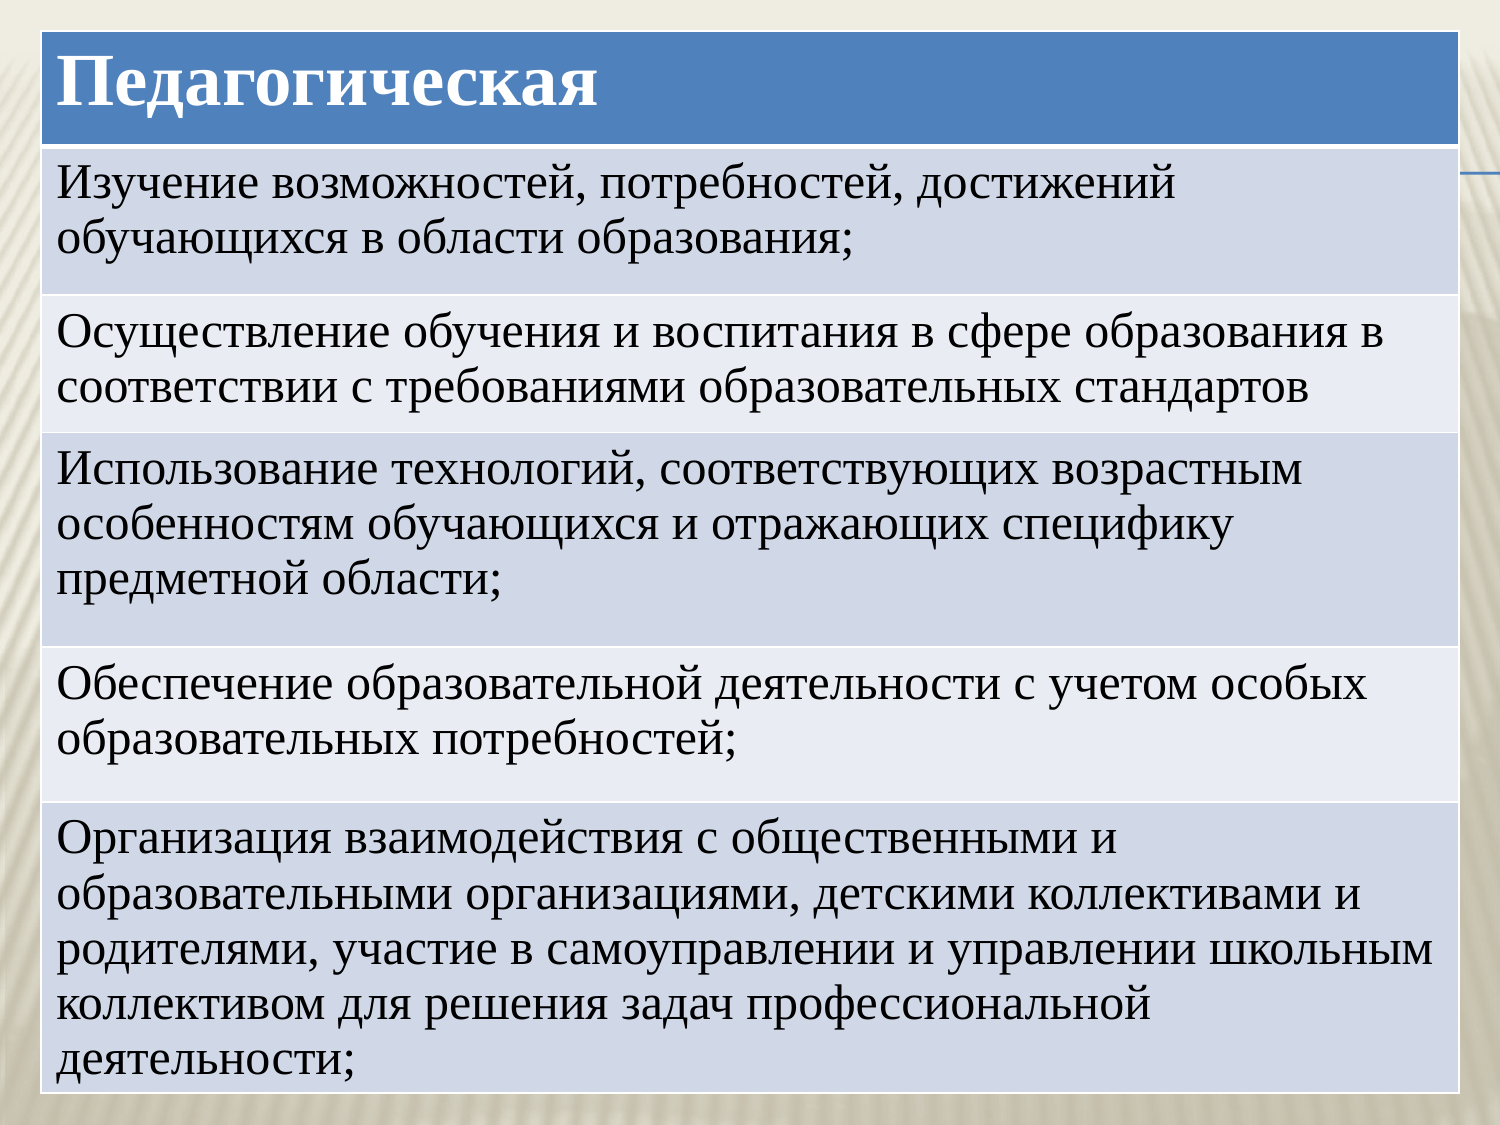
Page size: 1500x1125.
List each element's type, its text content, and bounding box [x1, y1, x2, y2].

table_cell Организация взаимодействия с общественными и образовательными организациями, детскими коллективами и родителями, участие в самоуправлении и управлении школьным коллективом для решения задач профессиональной деятельности; [42, 803, 1458, 1092]
table_cell Использование технологий, соответствующих возрастным особенностям обучающихся и отражающих специфику предметной области; [42, 433, 1458, 646]
table_cell Осуществление обучения и воспитания в сфере образования в соответствии с требованиями образовательных стандартов [42, 296, 1458, 432]
table_header Педагогическая [42, 32, 1458, 144]
table_cell Изучение возможностей, потребностей, достижений обучающихся в области образования; [42, 149, 1458, 294]
table_cell Обеспечение образовательной деятельности с учетом особых образовательных потребностей; [42, 648, 1458, 801]
